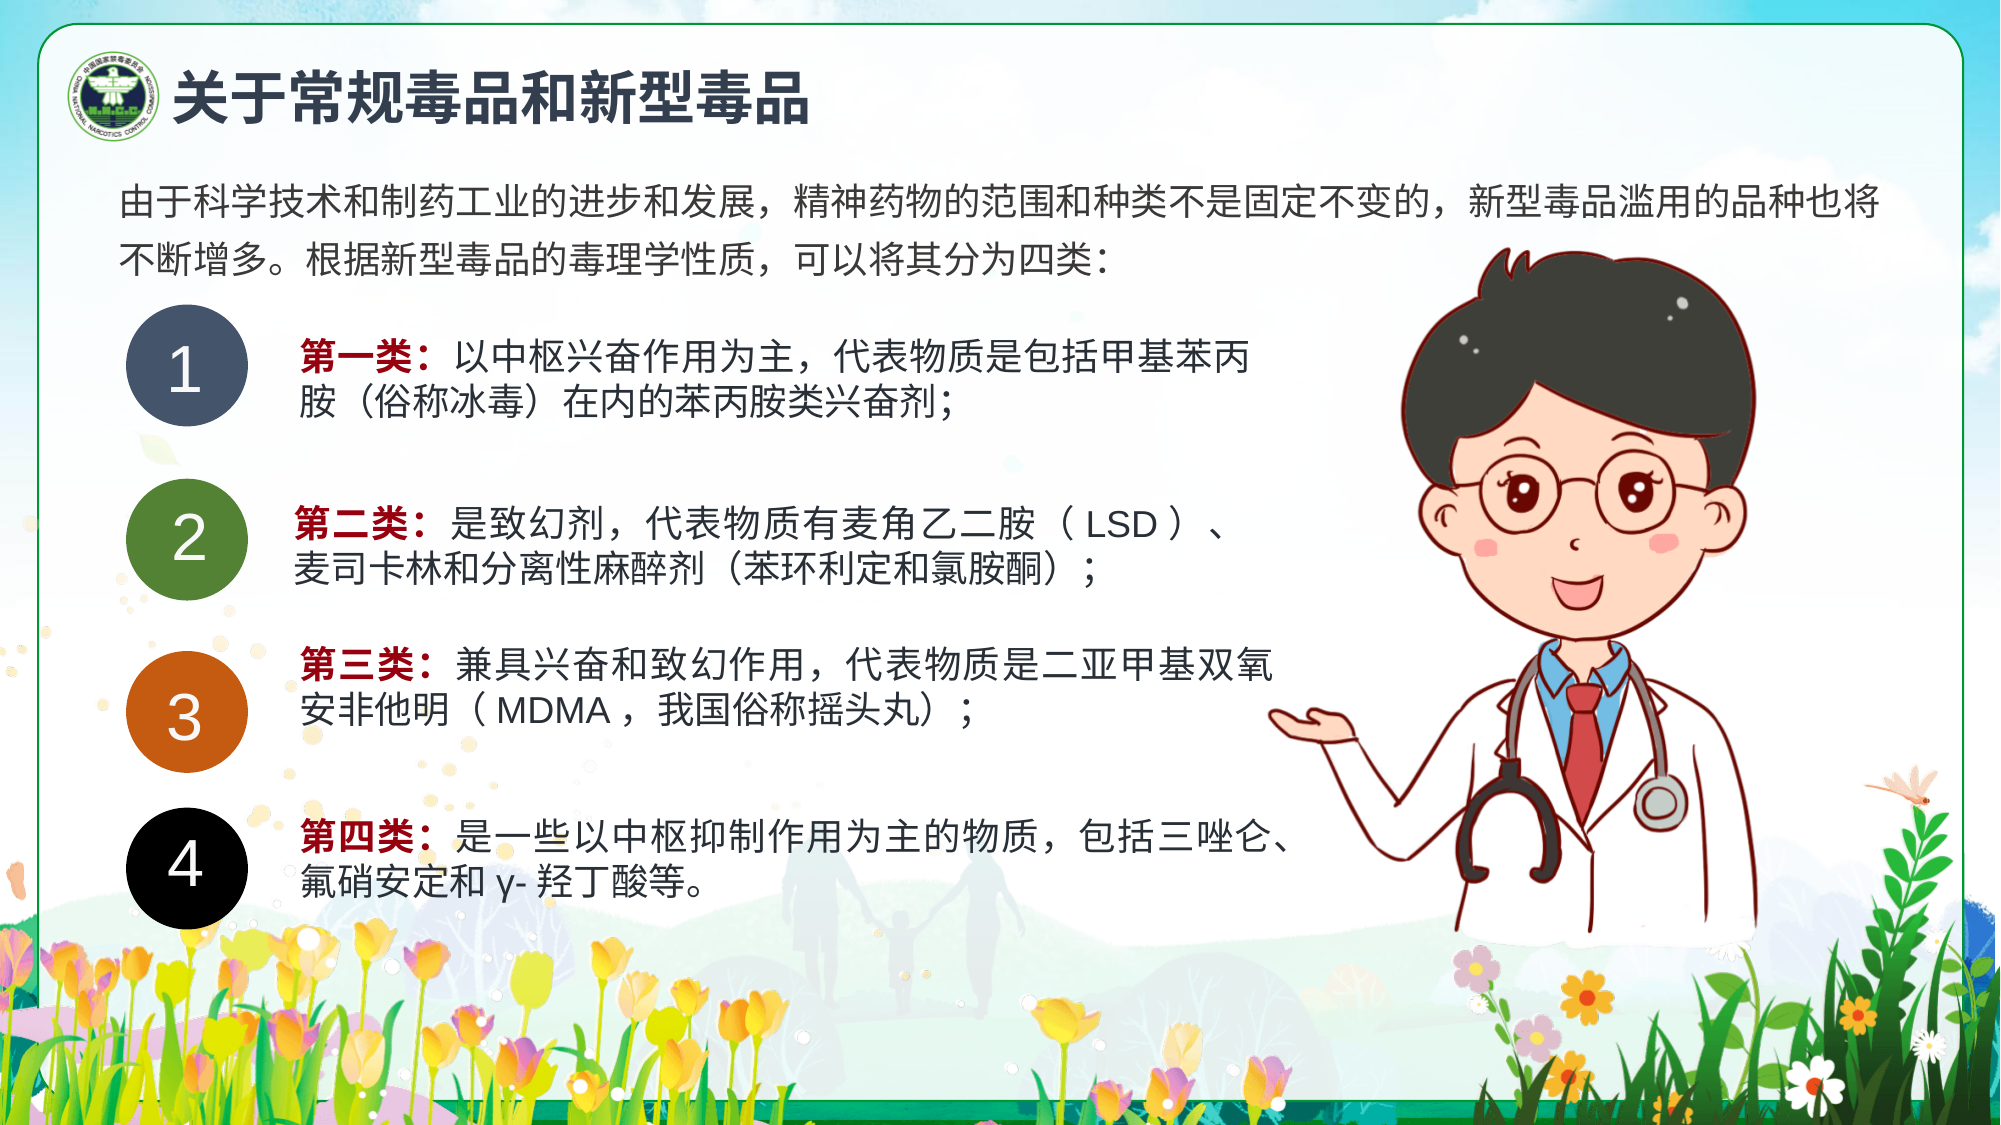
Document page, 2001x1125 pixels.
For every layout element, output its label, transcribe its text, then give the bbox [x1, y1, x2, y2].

text_box 由于科学技术和制药工业的进步和发展，精神药物的范围和种类不是固定不变的，新型毒品滥用的品种也将不断增多。根据新型毒品的毒理学性质，可以将其分为四类： [103, 157, 1144, 285]
text_box 第四类：是一些以中枢抑制作用为主的物质，包括三唑仑、氟硝安定和γ-羟丁酸等。 [285, 805, 1144, 911]
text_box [126, 304, 248, 427]
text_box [126, 478, 248, 601]
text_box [126, 807, 248, 930]
text_box 第一类：以中枢兴奋作用为主，代表物质是包括甲基苯丙胺（俗称冰毒）在内的苯丙胺类兴奋剂； [285, 325, 1144, 431]
text_box 第三类：兼具兴奋和致幻作用，代表物质是二亚甲基双氧安非他明（MDMA，我国俗称摇头丸）； [285, 633, 1144, 739]
text_box 第二类：是致幻剂，代表物质有麦角乙二胺（LSD）、麦司卡林和分离性麻醉剂（苯环利定和氯胺酮）； [278, 492, 1144, 598]
text_box 关于常规毒品和新型毒品 [156, 53, 1089, 140]
picture [0, 0, 2001, 1125]
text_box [126, 650, 248, 773]
